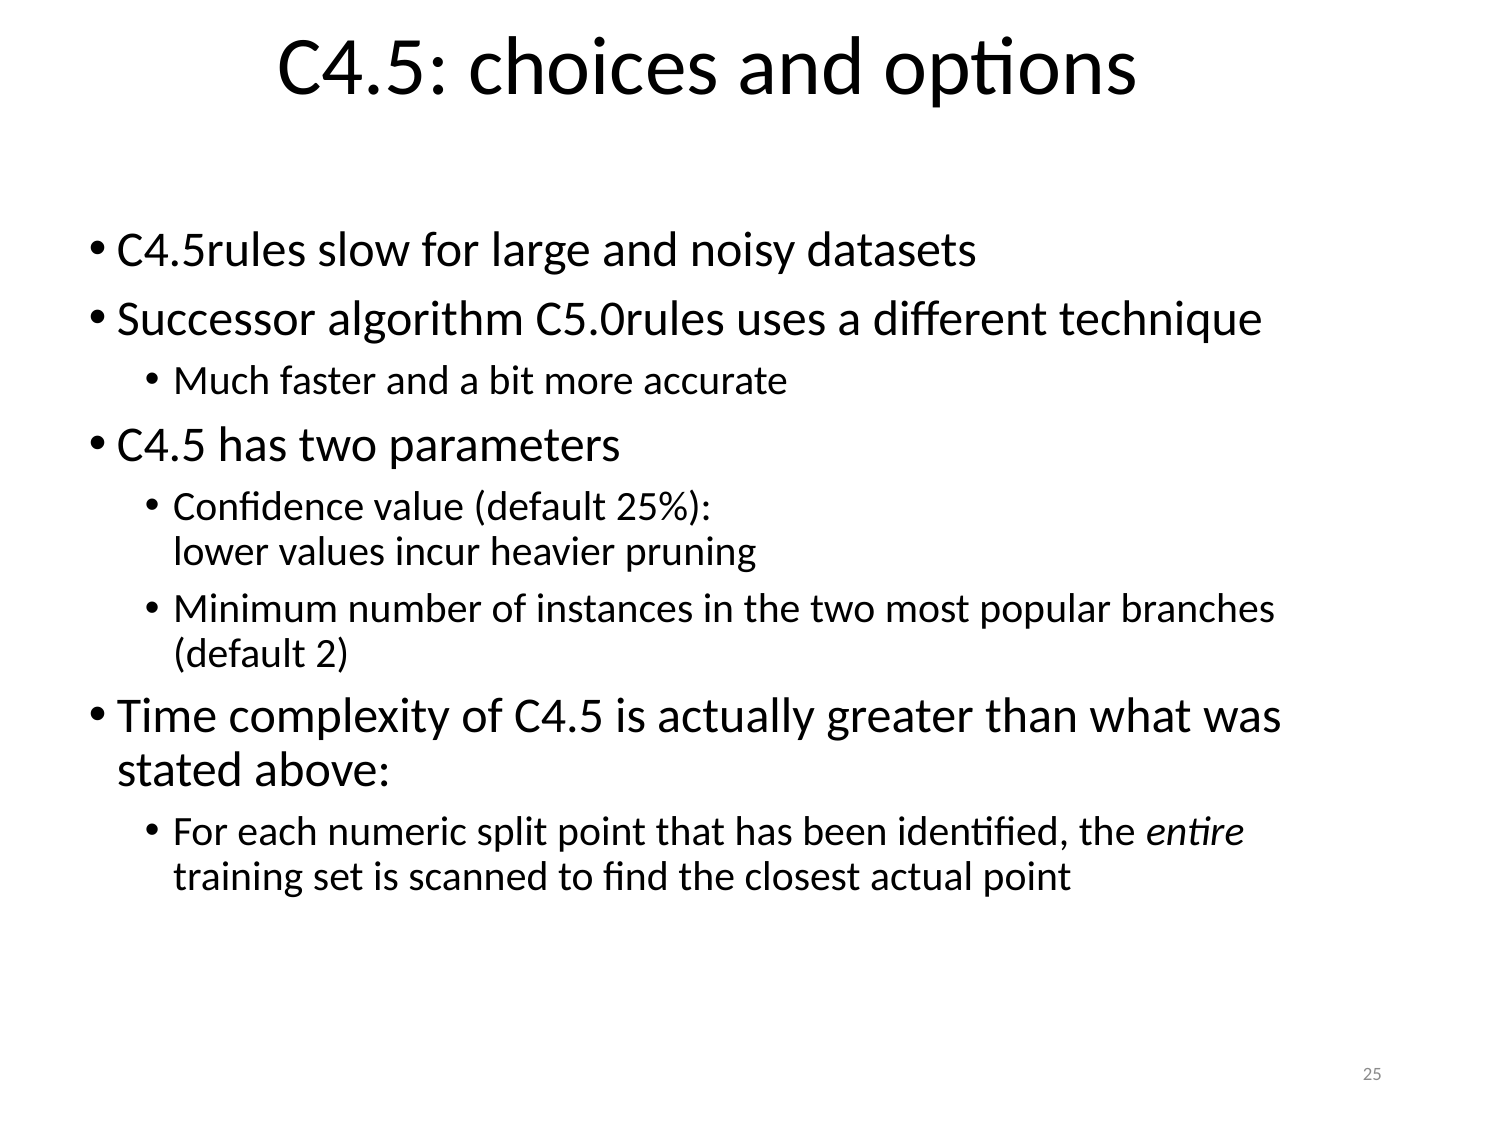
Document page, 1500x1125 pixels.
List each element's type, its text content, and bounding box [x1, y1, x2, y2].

slide_number 25 [1059, 1042, 1397, 1103]
list C4.5rules slow for large and noisy datasets Successor algorithm C5.0rules uses a different technique Much faster and a bit more accurate C4.5 has two parameters Confidence value (default 25%): lower values incur heavier pruning Minimum number of instances in the two most popular branches (default 2) Time complexity of C4.5 is actually greater than what was stated above: For each numeric split point that has been identified, the entire training set is scanned to find the closest actual point [73, 216, 1397, 907]
title C4.5: choices and options [262, 0, 1500, 148]
